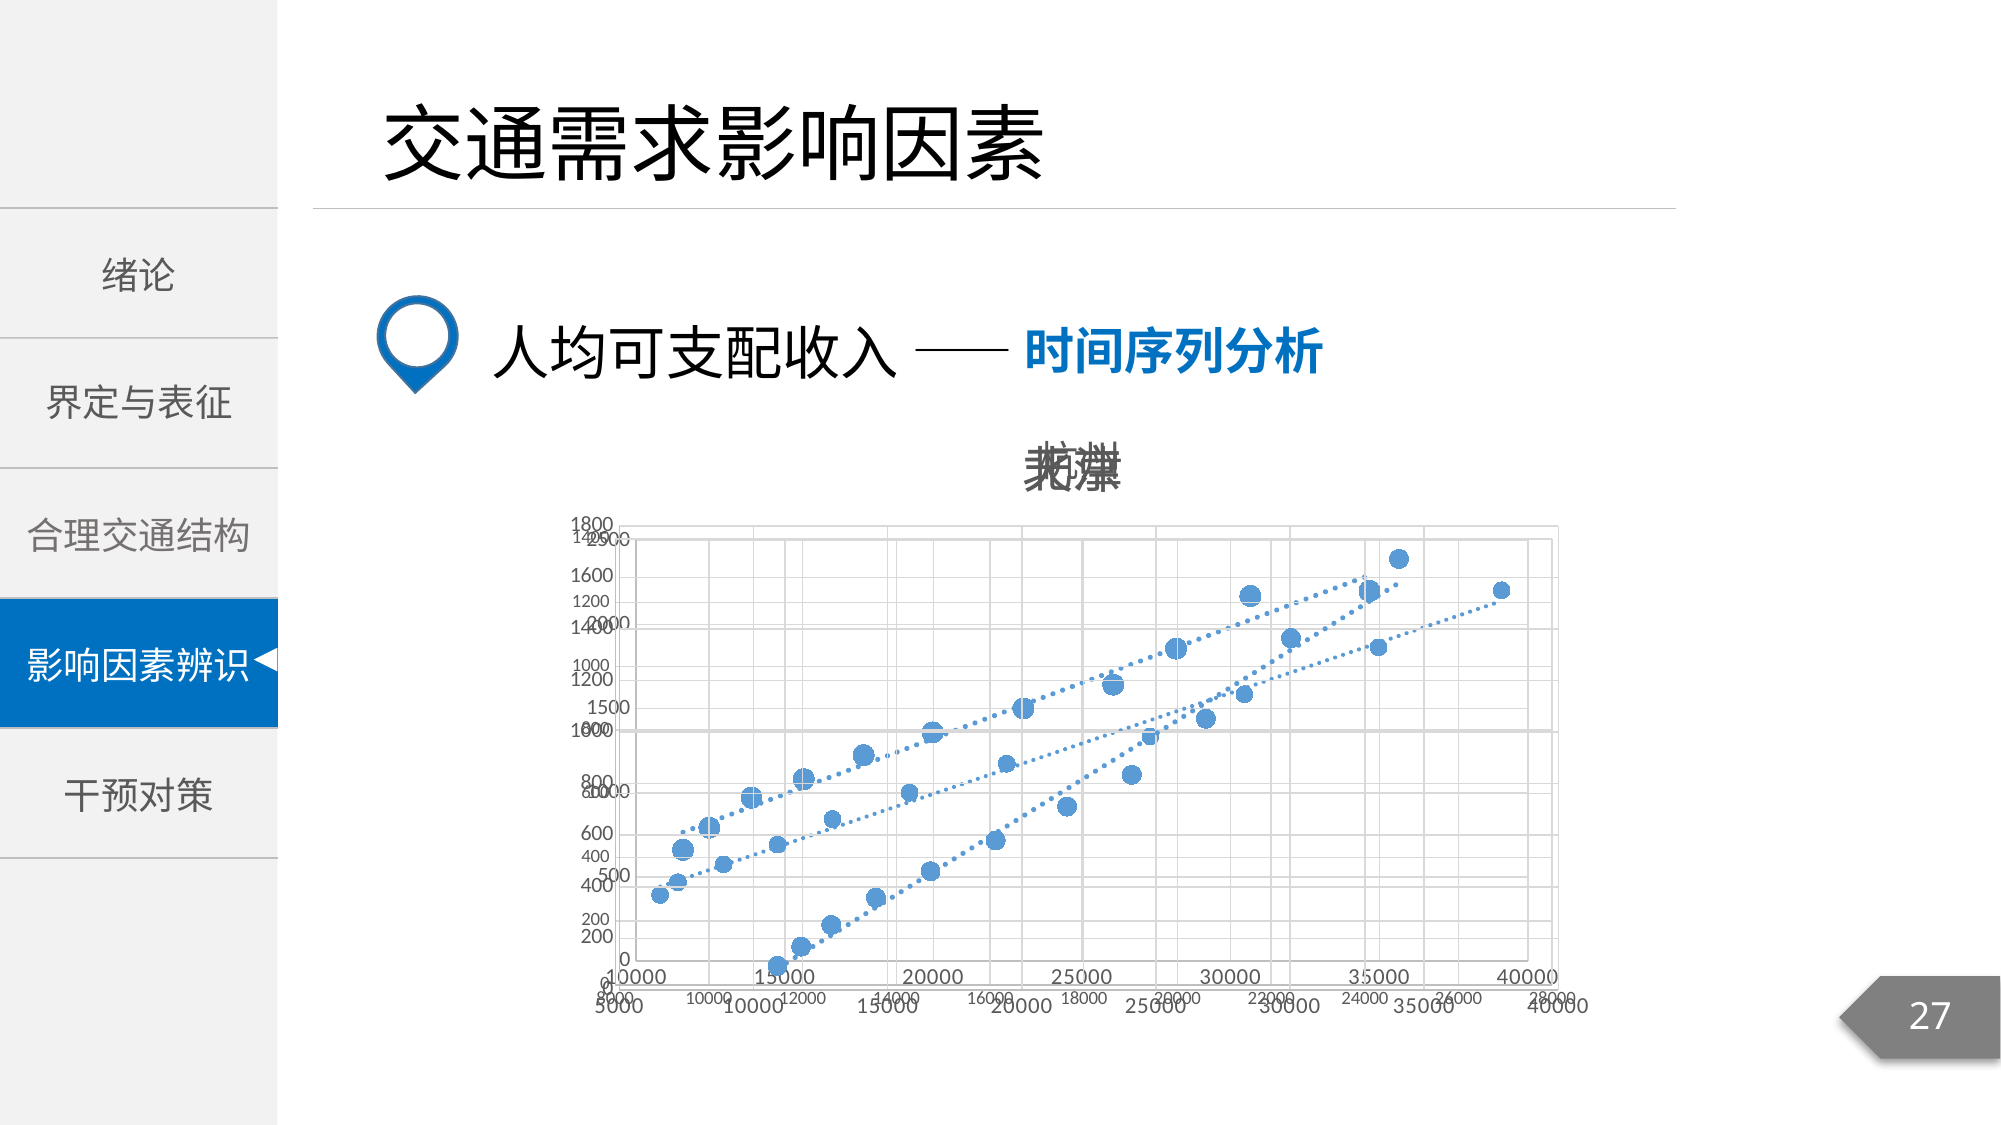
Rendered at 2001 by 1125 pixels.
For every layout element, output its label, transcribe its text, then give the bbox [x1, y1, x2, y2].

chart [548, 394, 1611, 1033]
text_box ——时间序列分析 [897, 312, 1340, 388]
text_box 人均可支配收入 [476, 308, 915, 394]
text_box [377, 296, 458, 377]
